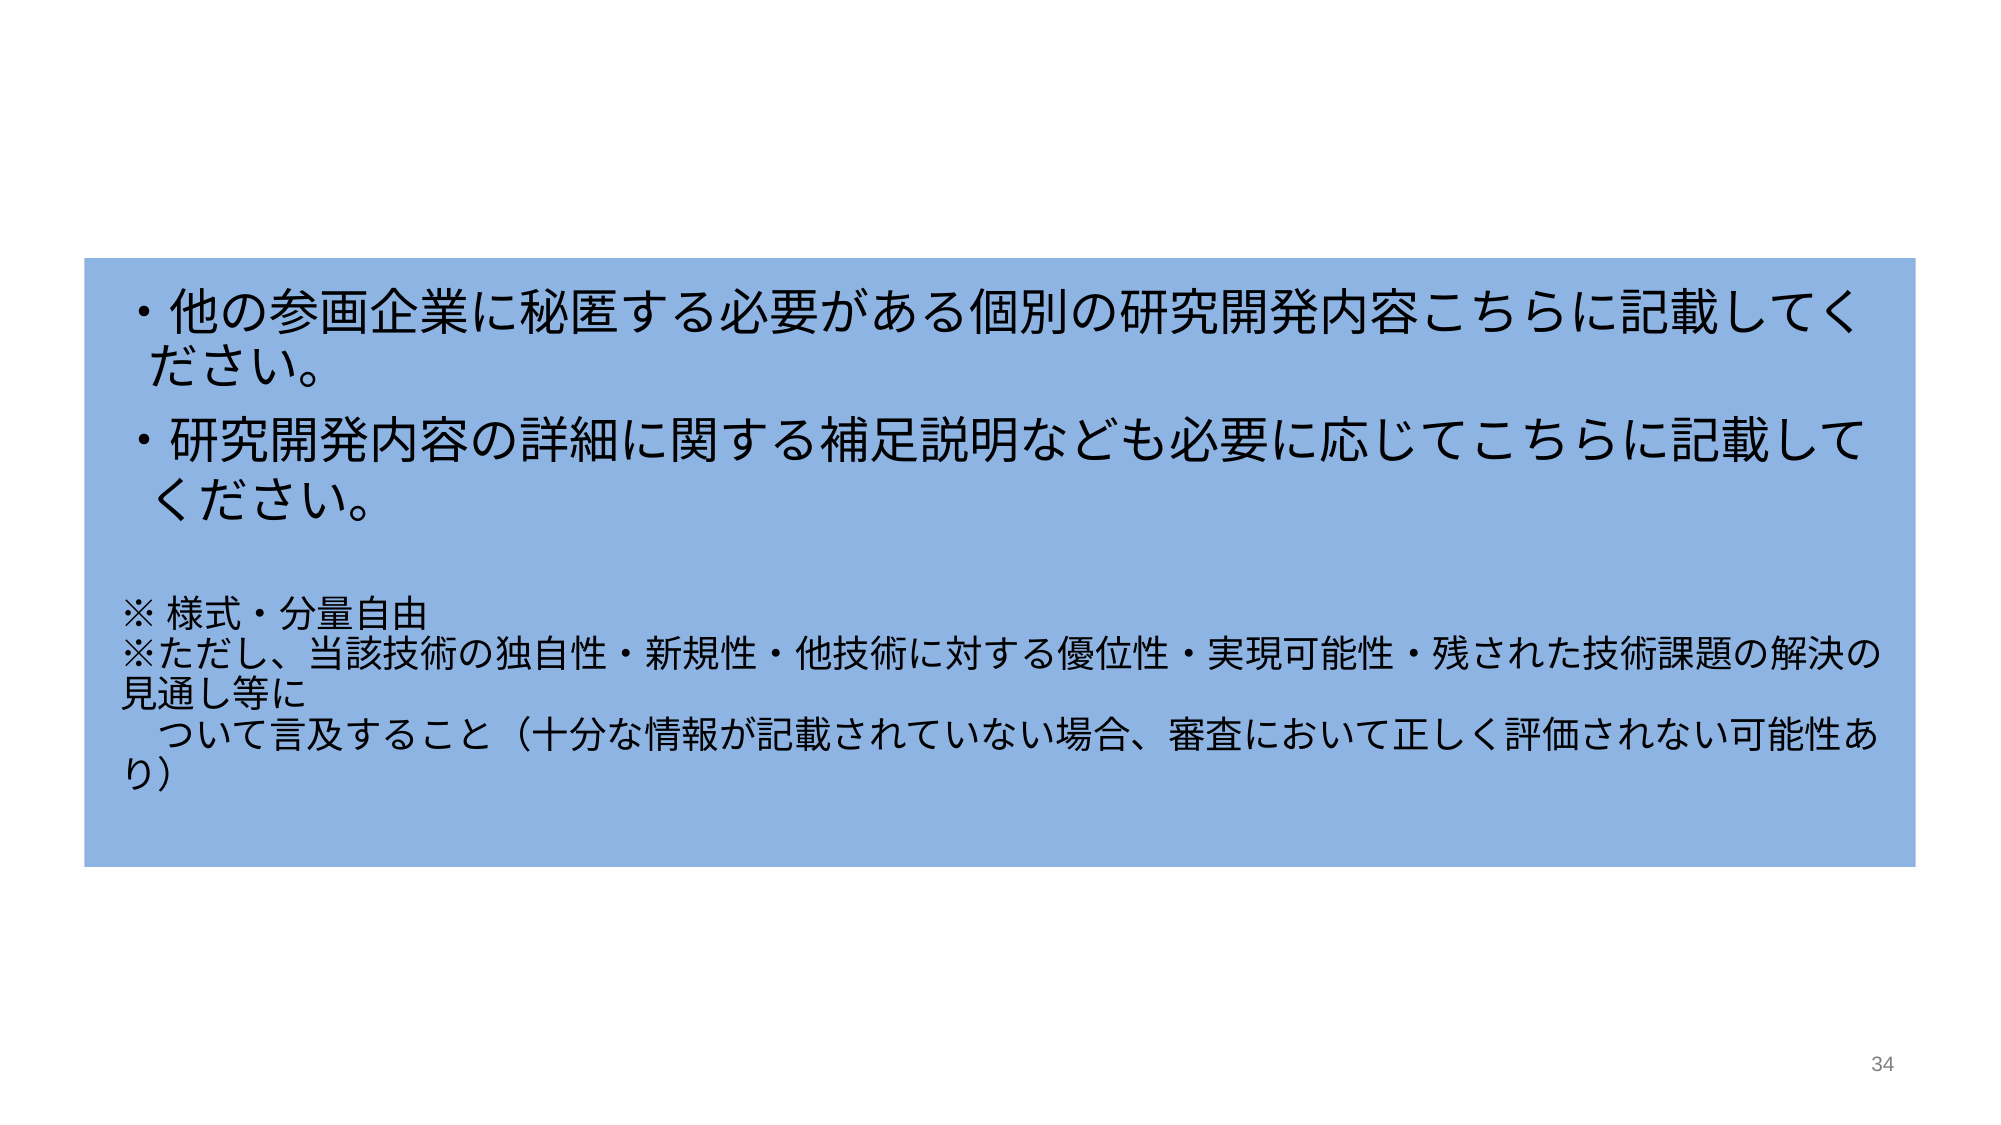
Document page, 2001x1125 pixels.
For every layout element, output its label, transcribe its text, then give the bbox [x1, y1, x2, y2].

text_box ・他の参画企業に秘匿する必要がある個別の研究開発内容こちらに記載してください。 ・研究開発内容の詳細に関する補足説明なども必要に応じてこちらに記載してください。 ※様式・分量自由 ※ただし、当該技術の独自性・新規性・他技術に対する優位性・実現可能性・残された技術課題の解決の見通し等に ついて言及すること（十分な情報が記載されていない場合、審査において正しく評価されない可能性あり） [84, 258, 1916, 867]
